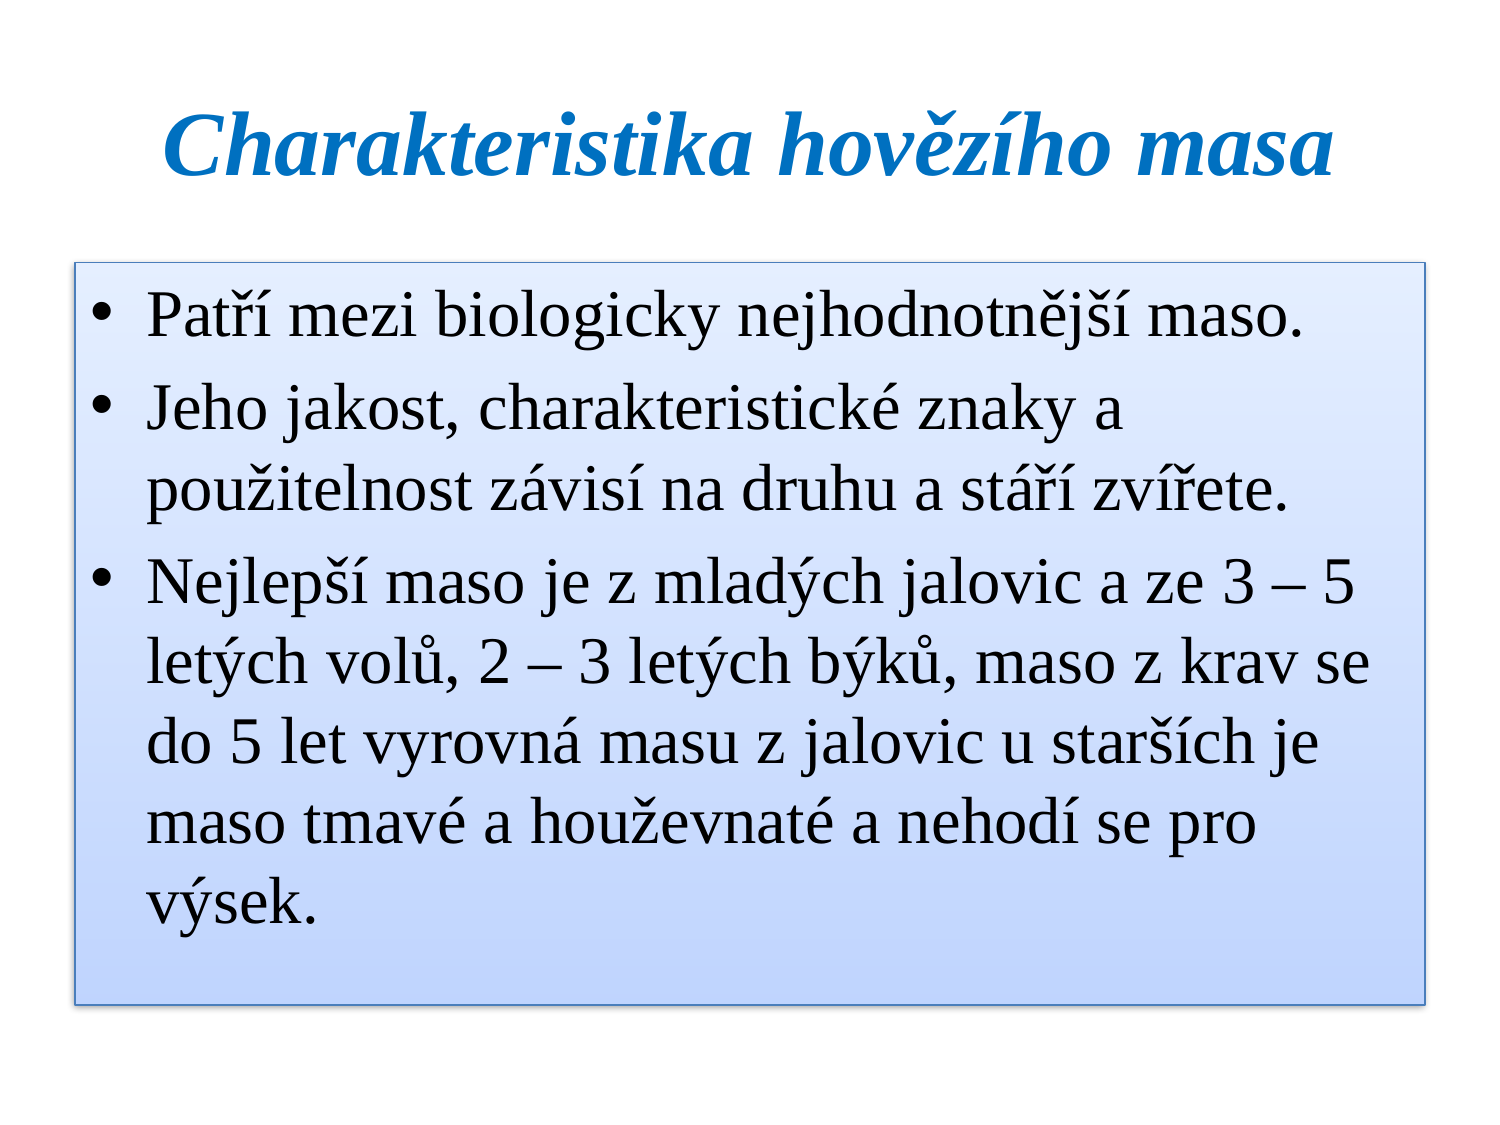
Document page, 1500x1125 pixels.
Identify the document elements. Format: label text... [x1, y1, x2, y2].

title Charakteristika hovězího masa [75, 45, 1425, 233]
list Patří mezi biologicky nejhodnotnější maso. Jeho jakost, charakteristické znaky a použitelnost závisí na druhu a stáří zvířete. Nejlepší maso je z mladých jalovic a ze 3 – 5 letých volů, 2 – 3 letých býků, maso z krav se do 5 let vyrovná masu z jalovic u starších je maso tmavé a houževnaté a nehodí se pro výsek. [74, 262, 1426, 1006]
